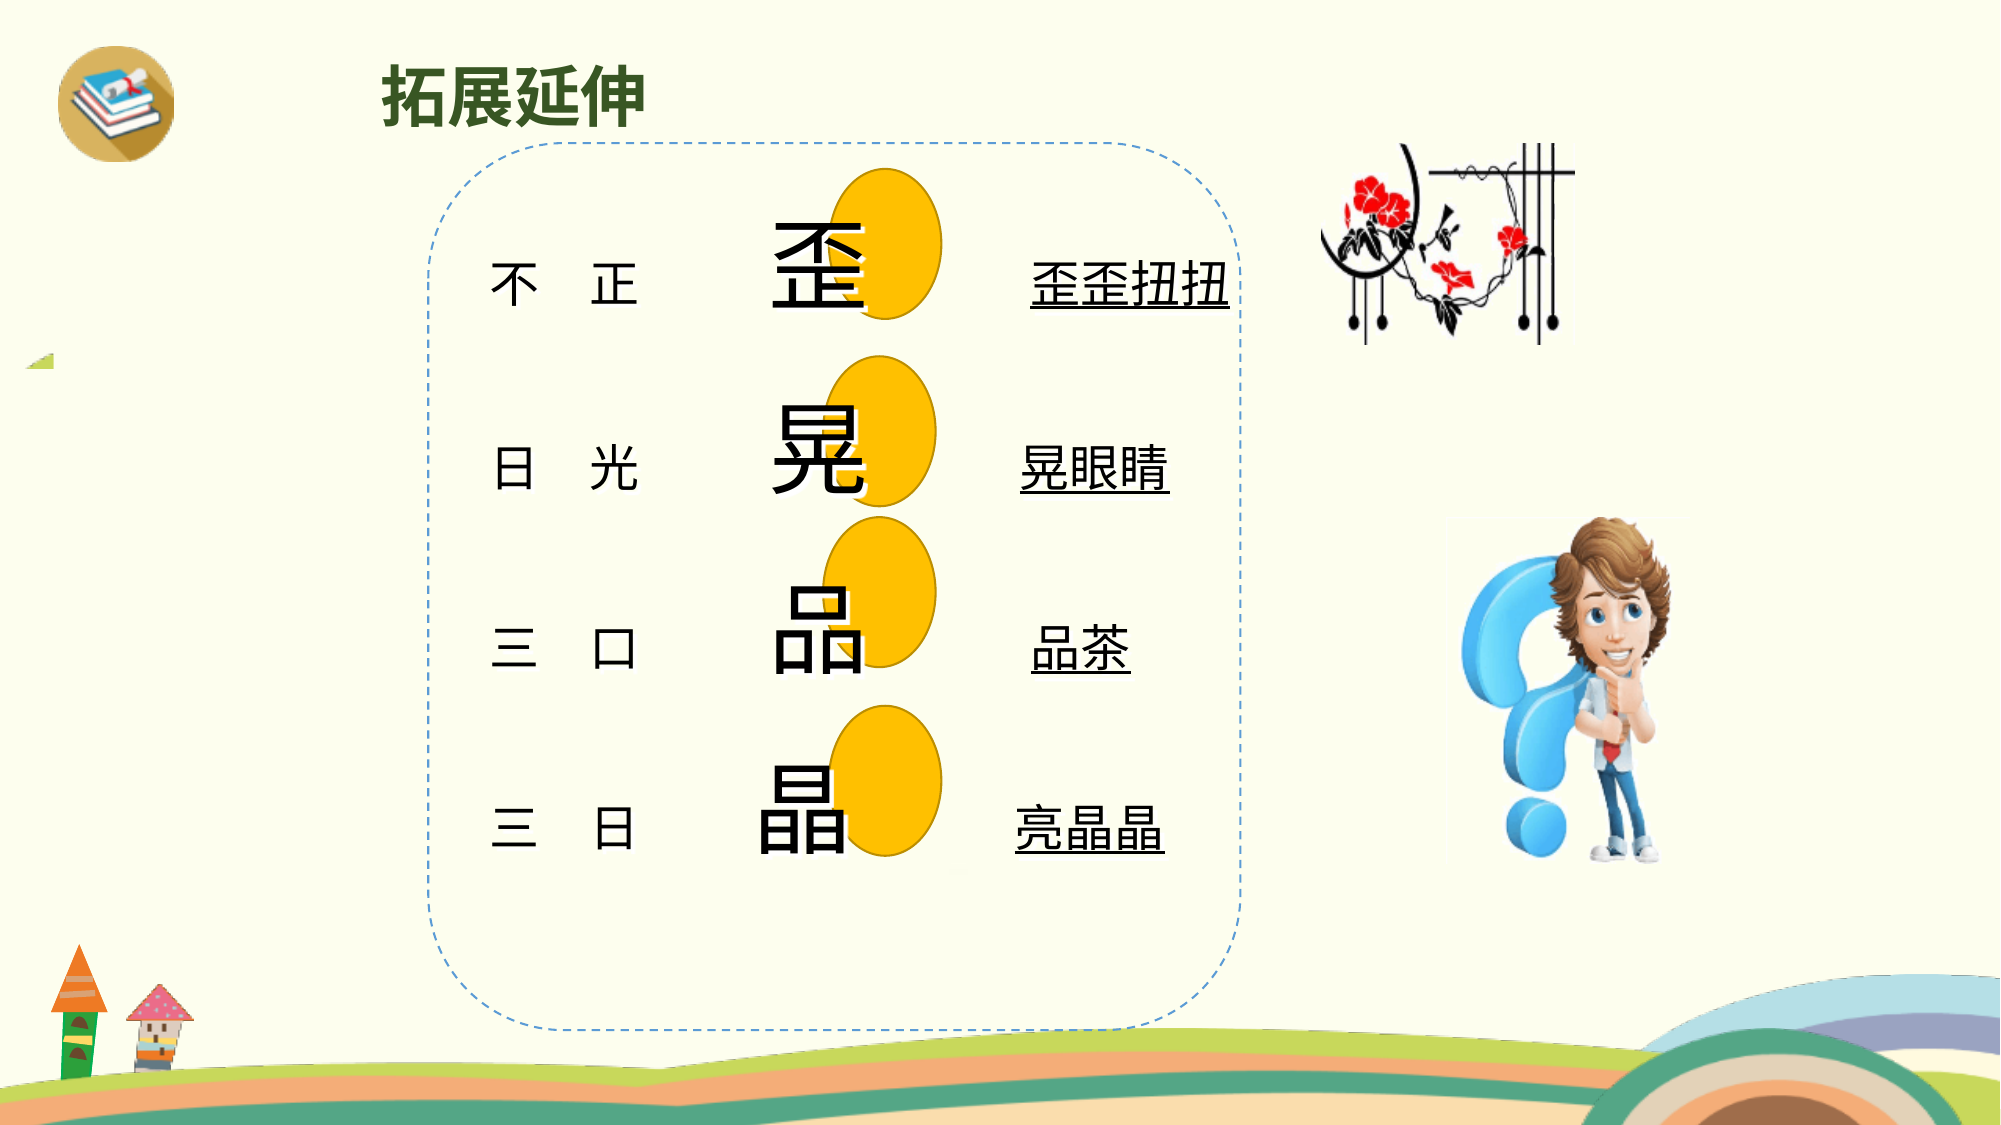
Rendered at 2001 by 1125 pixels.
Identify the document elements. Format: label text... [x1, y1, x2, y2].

text_box 拓展延伸 [365, 47, 663, 143]
text_box 不 正 歪 歪歪扭扭 日 光 晃 晃眼睛 三 口 品 品茶 三 日 晶 亮晶晶 [474, 94, 1290, 874]
picture [0, 0, 2001, 1125]
text_box [427, 142, 1242, 1032]
